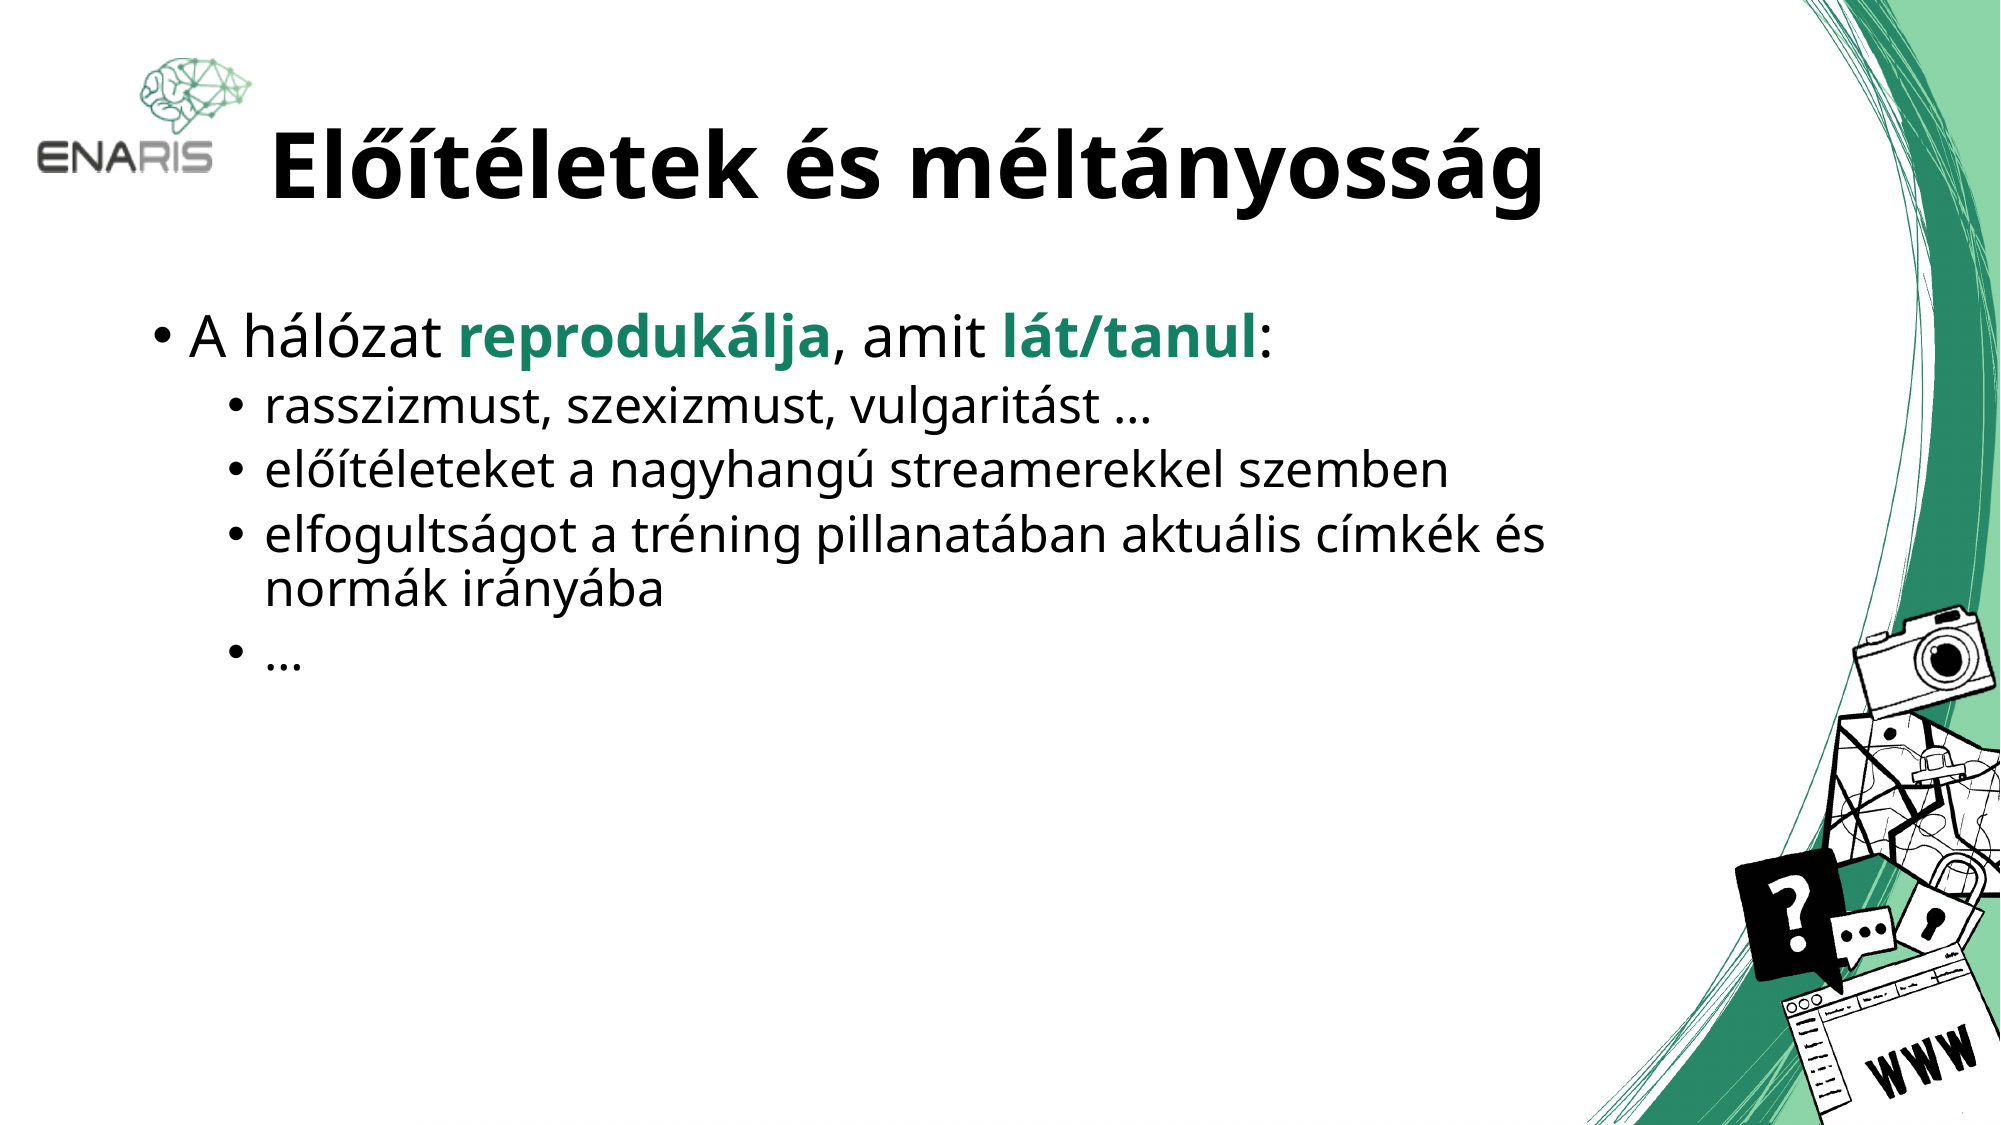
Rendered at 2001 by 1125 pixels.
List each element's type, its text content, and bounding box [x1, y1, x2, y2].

title Előítéletek és méltányosság [253, 59, 1863, 278]
picture [37, 58, 254, 173]
picture [408, 0, 2000, 1125]
list A hálózat reprodukálja, amit lát/tanul: rasszizmust, szexizmust, vulgaritást … előítéleteket a nagyhangú streamerekkel szemben elfogultságot a tréning pillanatában aktuális címkék és normák irányába … [137, 299, 1706, 1014]
